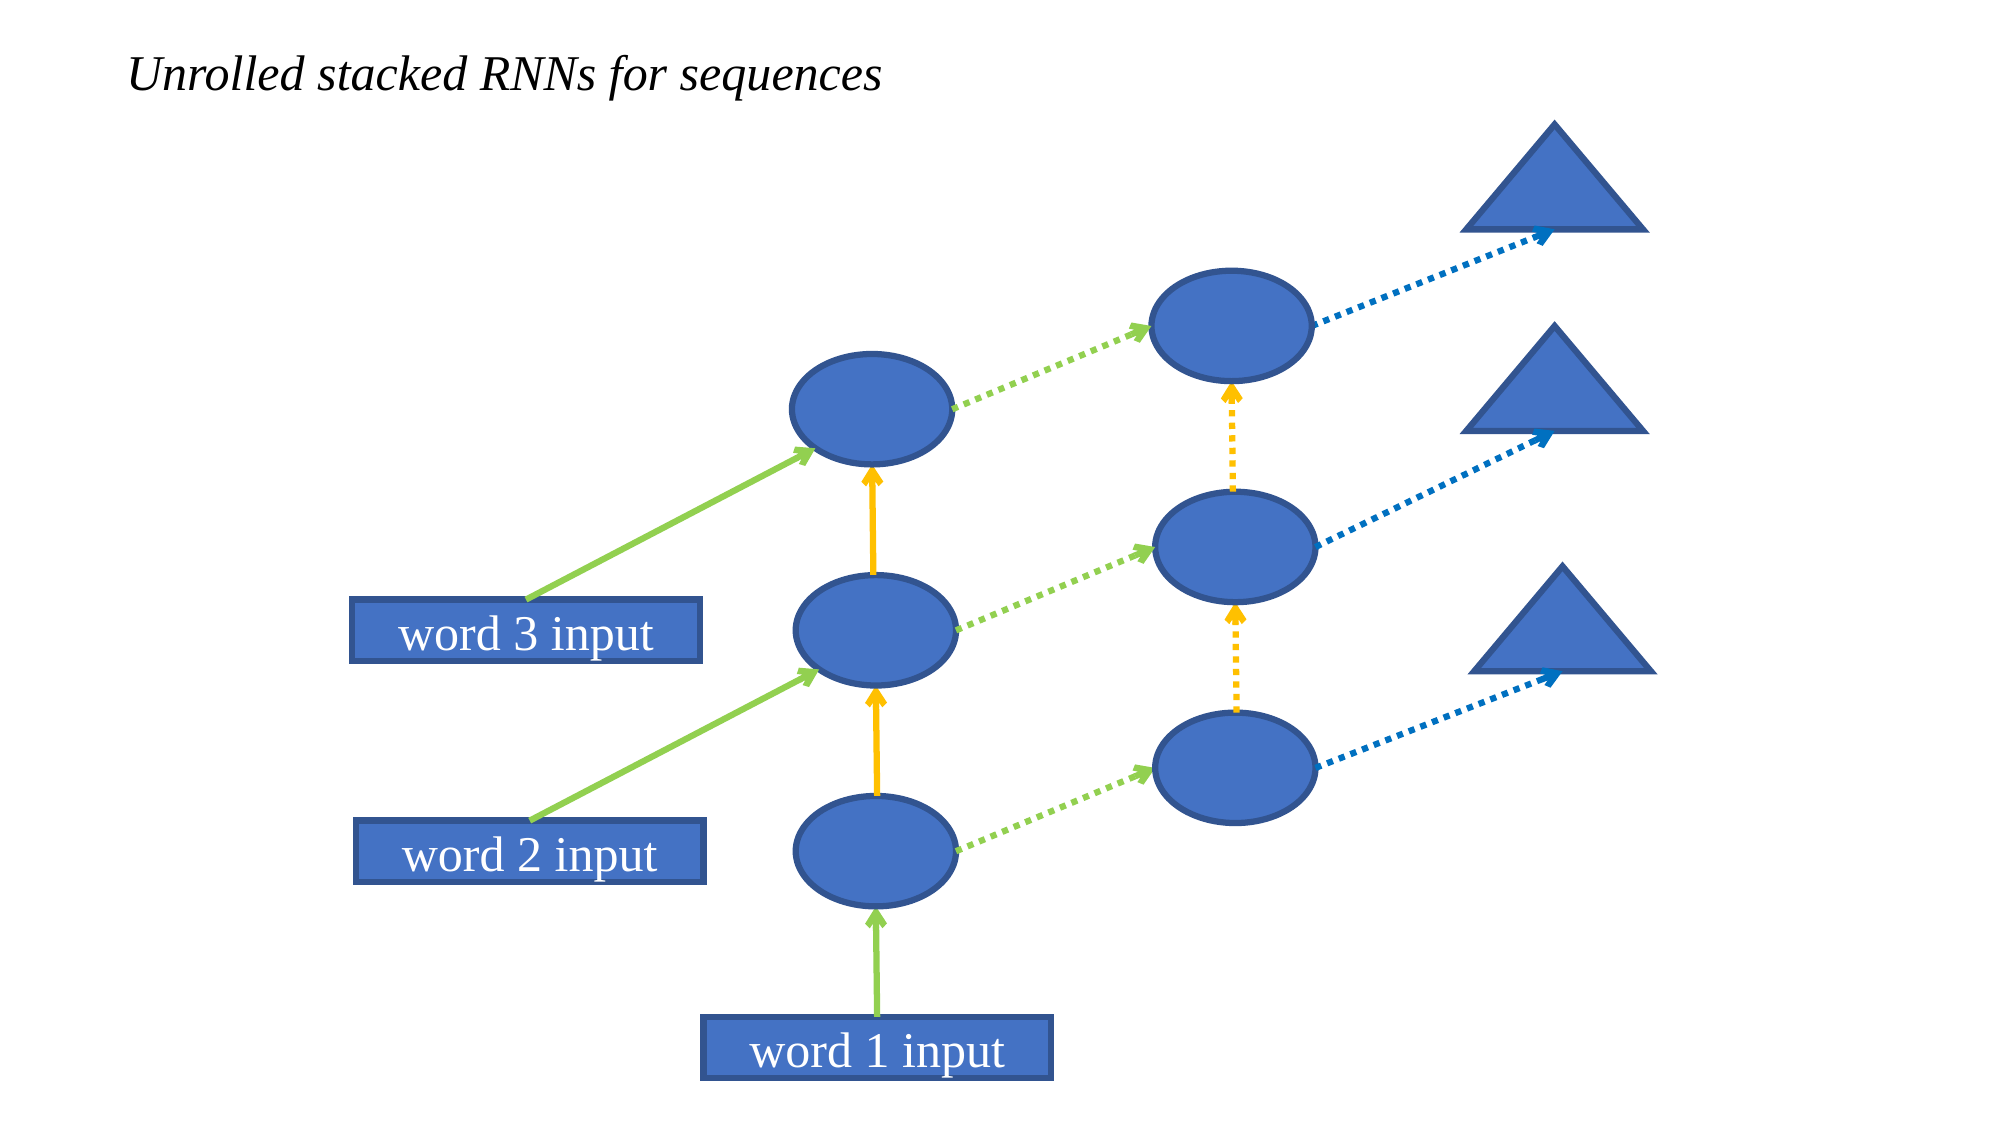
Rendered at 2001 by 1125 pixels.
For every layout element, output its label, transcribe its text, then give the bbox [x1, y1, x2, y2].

text_box [1465, 324, 1646, 432]
text_box [790, 352, 954, 466]
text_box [1311, 229, 1555, 326]
text_box word 2 input [355, 820, 704, 883]
text_box Unrolled stacked RNNs for sequences [111, 33, 898, 108]
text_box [1315, 671, 1563, 768]
text_box word 1 input [702, 1016, 1052, 1079]
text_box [1315, 430, 1555, 548]
text_box word 3 input [351, 598, 701, 662]
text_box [952, 325, 1152, 410]
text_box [955, 546, 1156, 631]
text_box [1150, 269, 1313, 383]
text_box [794, 574, 957, 687]
text_box [1154, 711, 1317, 825]
text_box [1154, 490, 1317, 604]
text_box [955, 767, 1156, 852]
text_box [1473, 564, 1654, 673]
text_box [525, 448, 816, 600]
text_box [529, 669, 820, 821]
text_box [794, 794, 957, 908]
text_box [1465, 122, 1646, 231]
